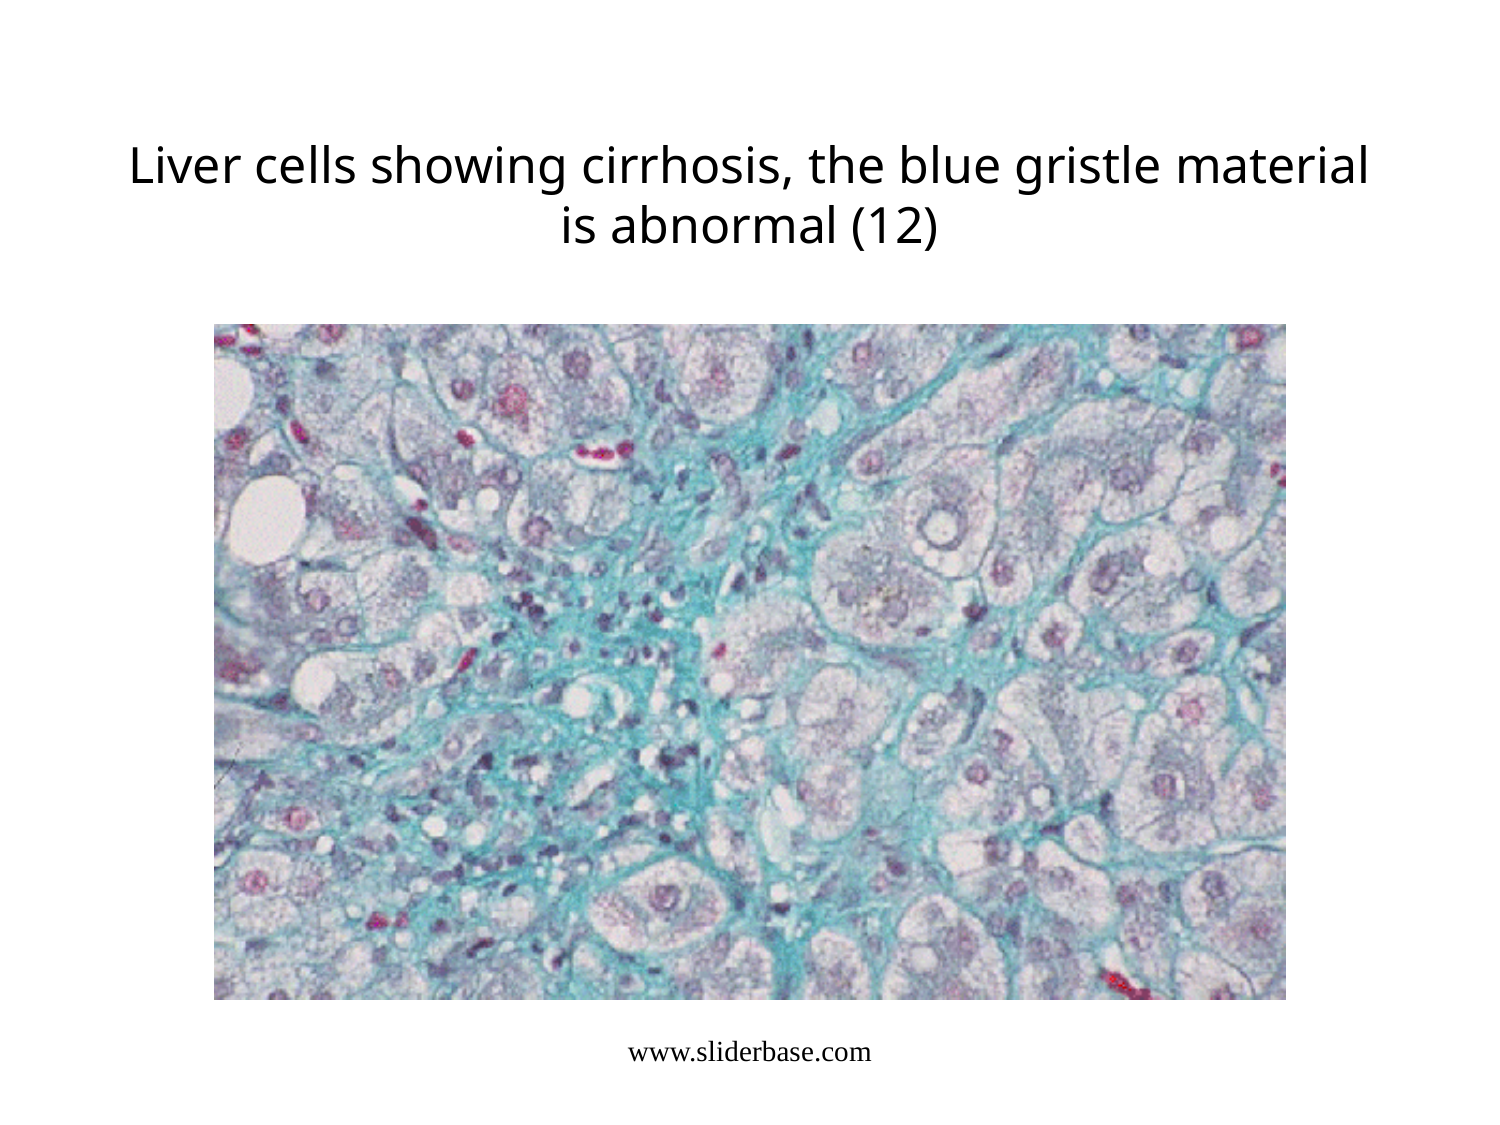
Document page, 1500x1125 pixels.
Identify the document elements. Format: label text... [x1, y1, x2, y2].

title Liver cells showing cirrhosis, the blue gristle material is abnormal (12) [112, 99, 1388, 288]
footer www.sliderbase.com [512, 1025, 988, 1100]
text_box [213, 324, 1286, 1001]
